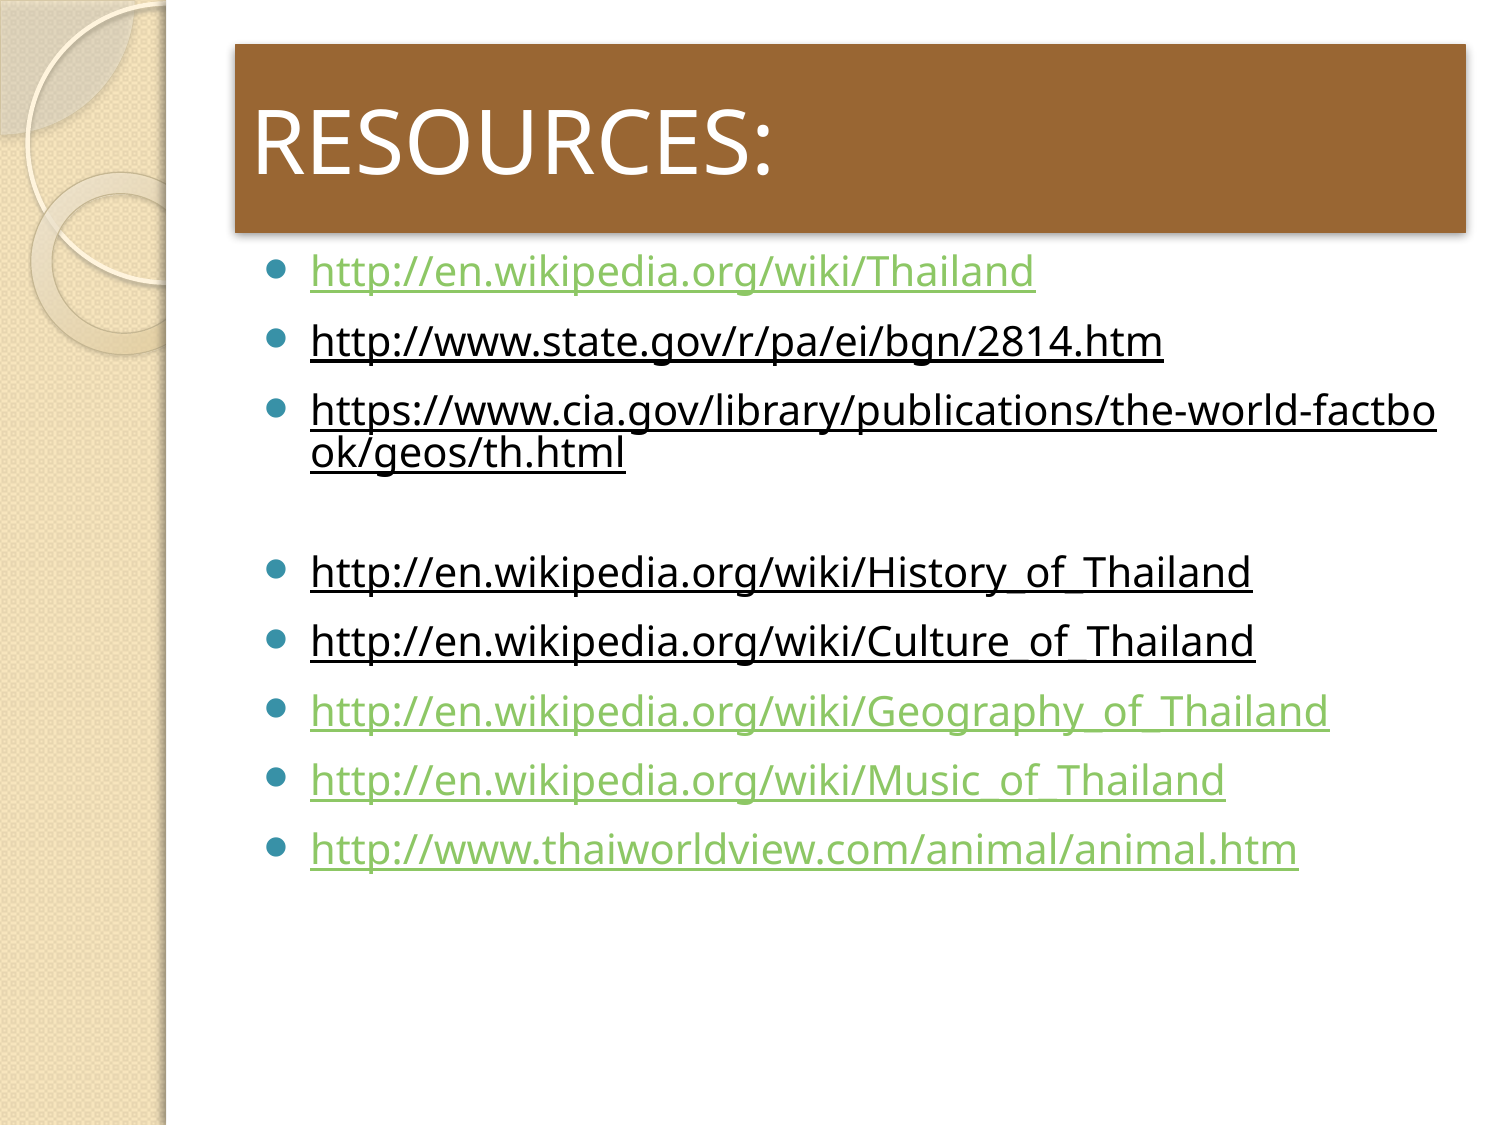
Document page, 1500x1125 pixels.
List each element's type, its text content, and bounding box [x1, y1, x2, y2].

title RESOURCES: [235, 44, 1466, 233]
list http://en.wikipedia.org/wiki/Thailand http://www.state.gov/r/pa/ei/bgn/2814.htm https://www.cia.gov/library/publications/the-world-factbook/geos/th.html http://en.wikipedia.org/wiki/History_of_Thailand http://en.wikipedia.org/wiki/Culture_of_Thailand http://en.wikipedia.org/wiki/Geography_of_Thailand http://en.wikipedia.org/wiki/Music_of_Thailand http://www.thaiworldview.com/animal/animal.htm [235, 237, 1466, 1025]
